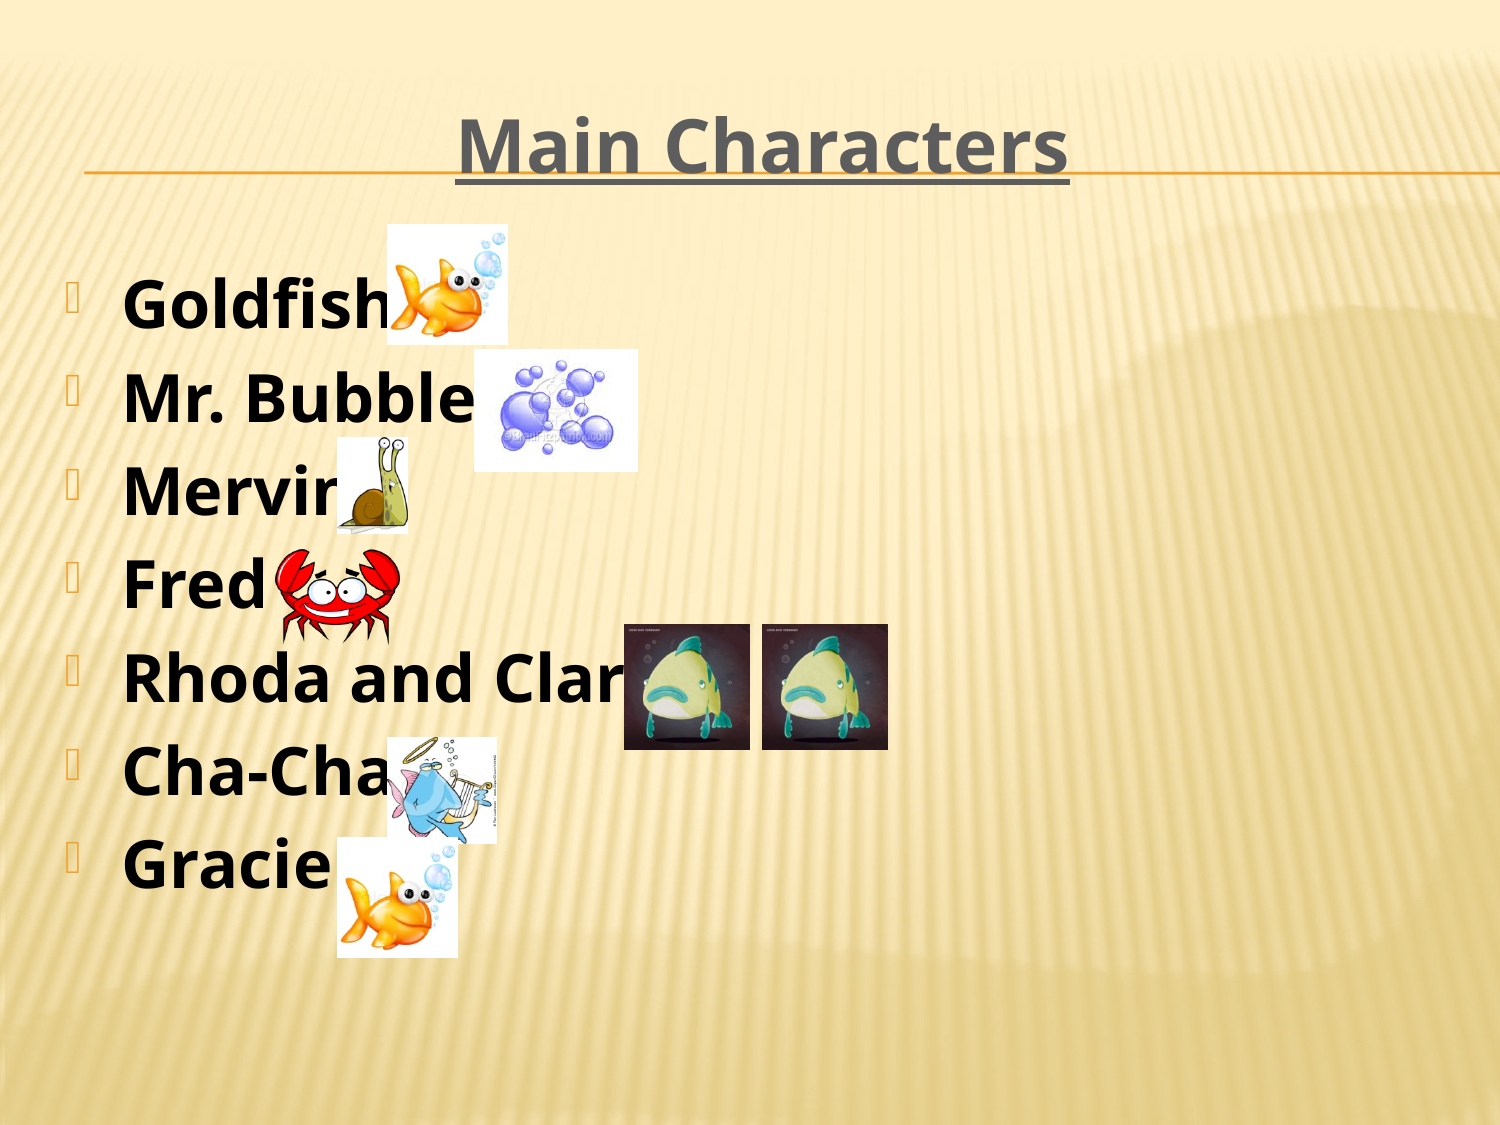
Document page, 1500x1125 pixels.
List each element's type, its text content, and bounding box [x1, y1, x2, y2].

picture [624, 624, 751, 751]
picture [387, 224, 508, 346]
picture [474, 349, 638, 473]
picture [337, 437, 408, 534]
picture [274, 549, 401, 645]
picture [762, 624, 888, 751]
list Goldfish Mr. Bubbles Mervin Fred Rhoda and Clark Cha-Cha Gracie [50, 254, 1475, 998]
picture [337, 737, 498, 958]
title Main Characters [50, 75, 1475, 213]
